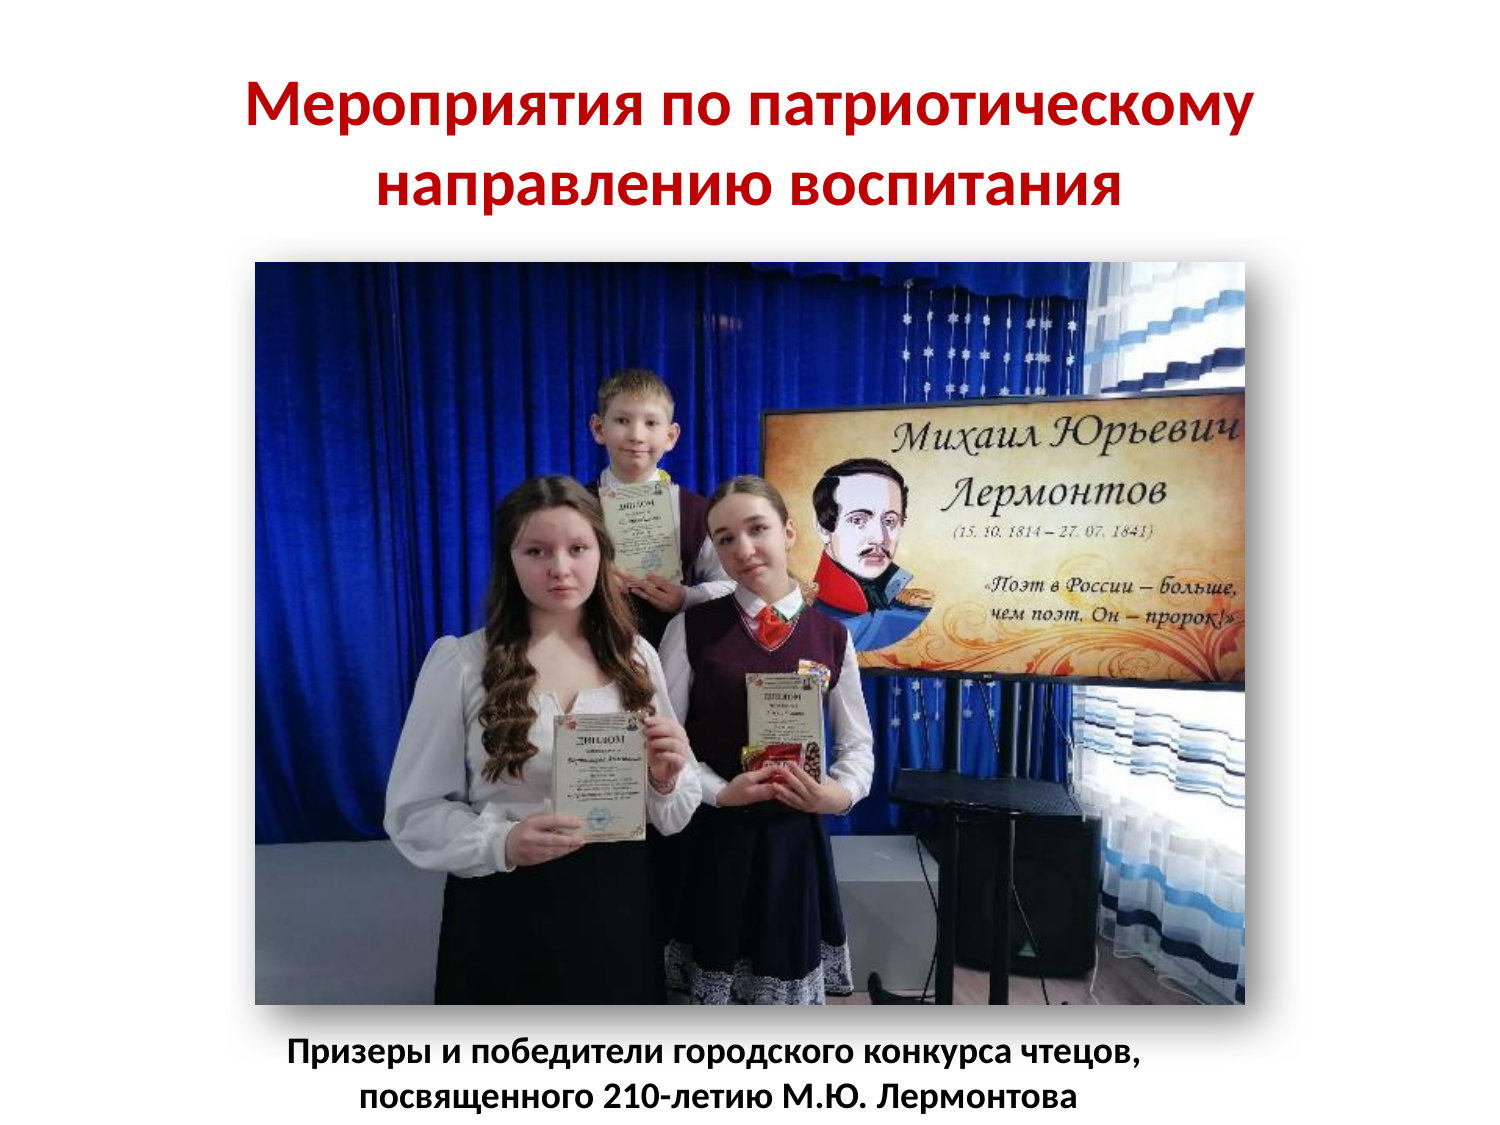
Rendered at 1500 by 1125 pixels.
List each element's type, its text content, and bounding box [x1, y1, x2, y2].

text_box Призеры и победители городского конкурса чтецов, посвященного 210-летию М.Ю. Лермонтова [271, 1018, 1166, 1124]
title Мероприятия по патриотическому направлению воспитания [75, 45, 1425, 233]
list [254, 262, 1246, 1006]
